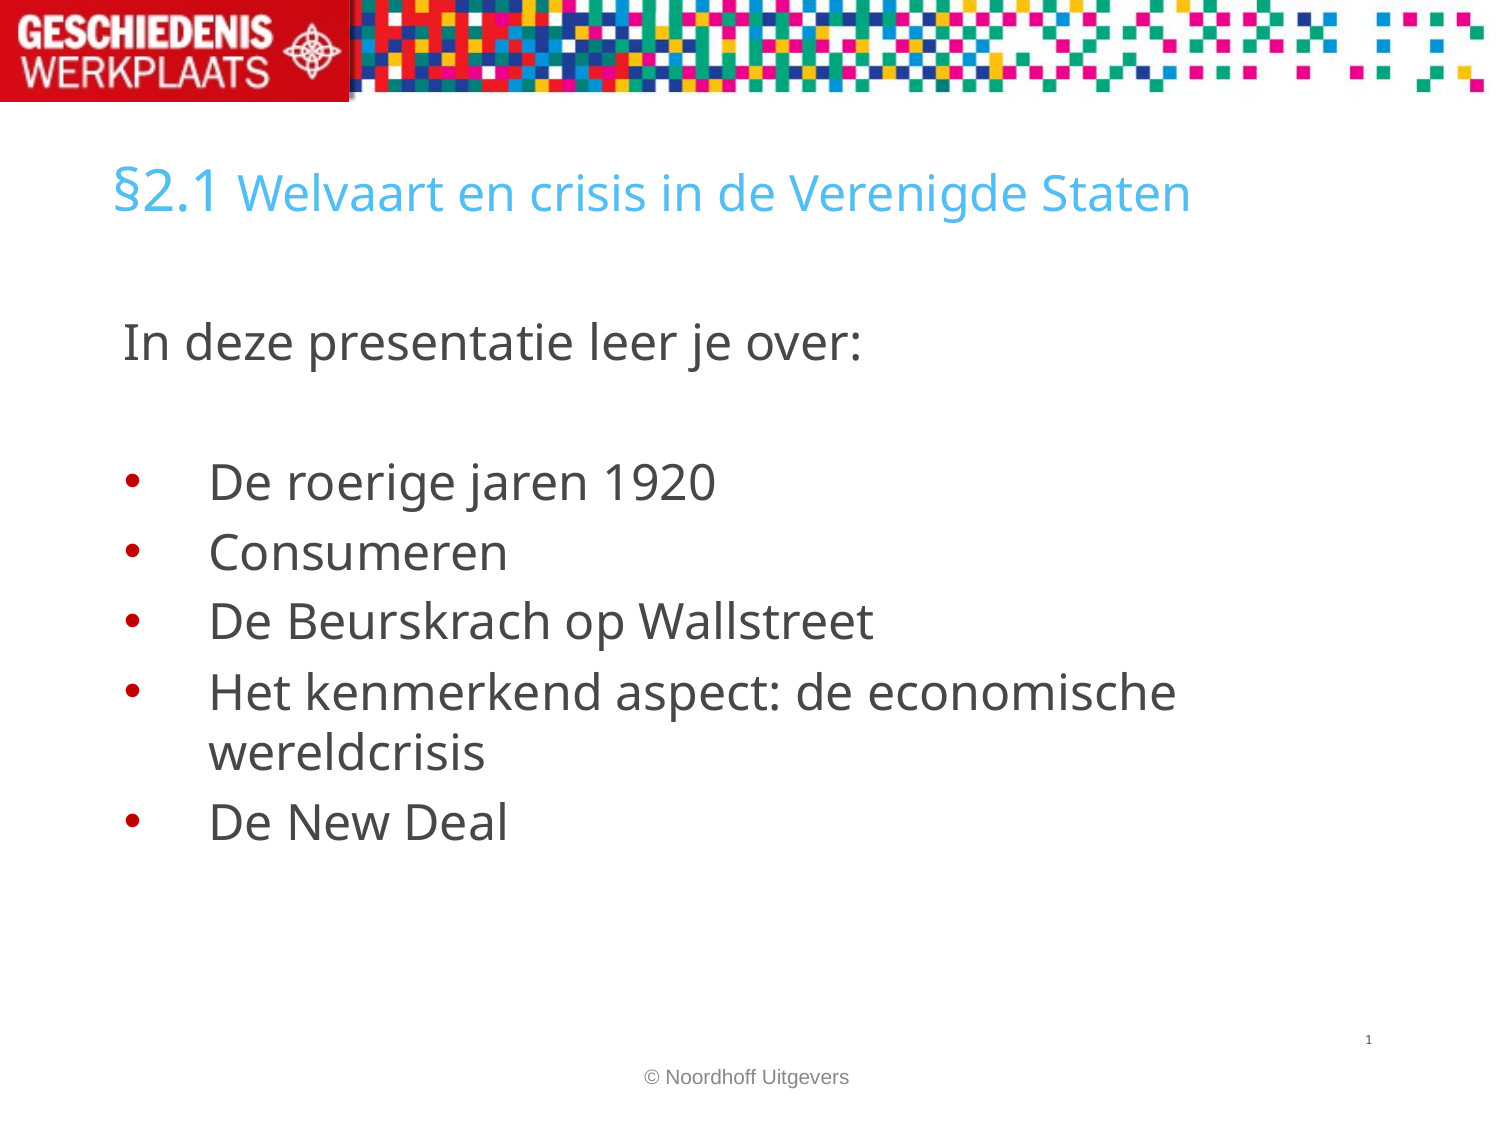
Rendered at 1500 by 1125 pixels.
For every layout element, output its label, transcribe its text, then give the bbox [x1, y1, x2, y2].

picture [0, 0, 1500, 1125]
slide_number 1 [1325, 1025, 1388, 1063]
title §2.1 Welvaart en crisis in de Verenigde Staten [112, 145, 1401, 256]
text_box © Noordhoff Uitgevers [512, 1045, 988, 1106]
list In deze presentatie leer je over: De roerige jaren 1920 Consumeren De Beurskrach op Wallstreet Het kenmerkend aspect: de economische wereldcrisis De New Deal [123, 302, 1421, 988]
